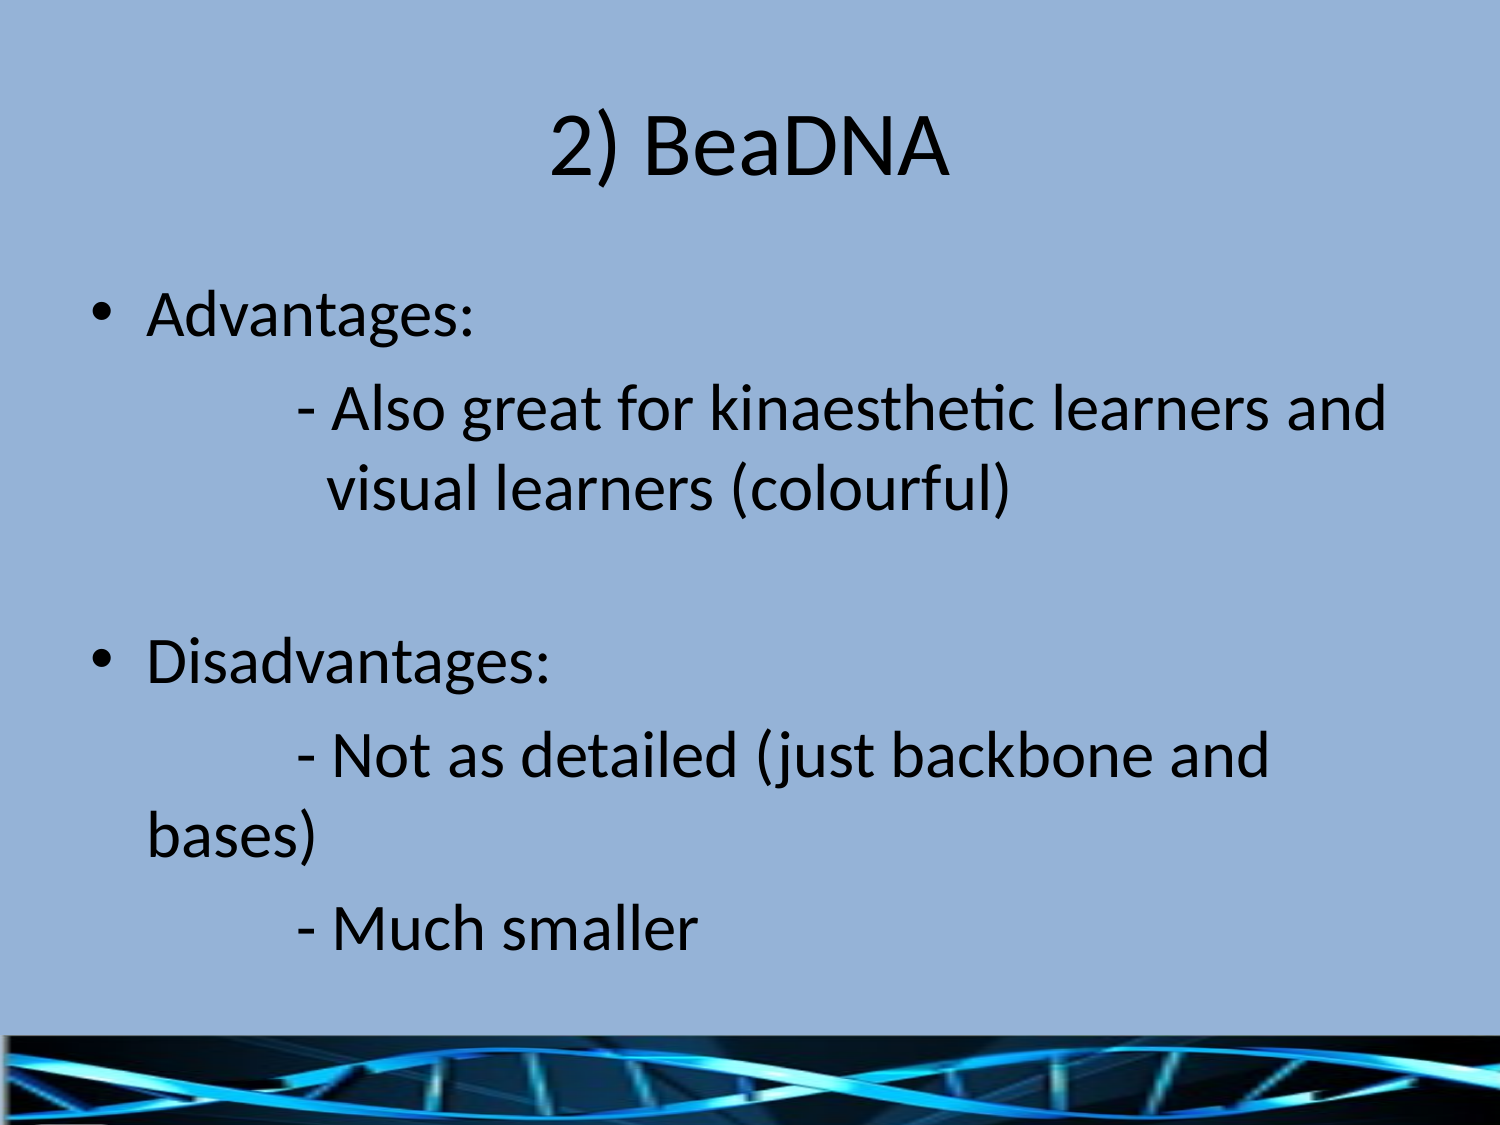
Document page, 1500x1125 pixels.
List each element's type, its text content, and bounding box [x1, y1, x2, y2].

picture [4, 323, 1500, 1125]
title 2) BeaDNA [75, 45, 1425, 233]
list Advantages: - Also great for kinaesthetic learners and visual learners (colourful) Disadvantages: - Not as detailed (just backbone and bases) - Much smaller [75, 262, 1425, 1005]
